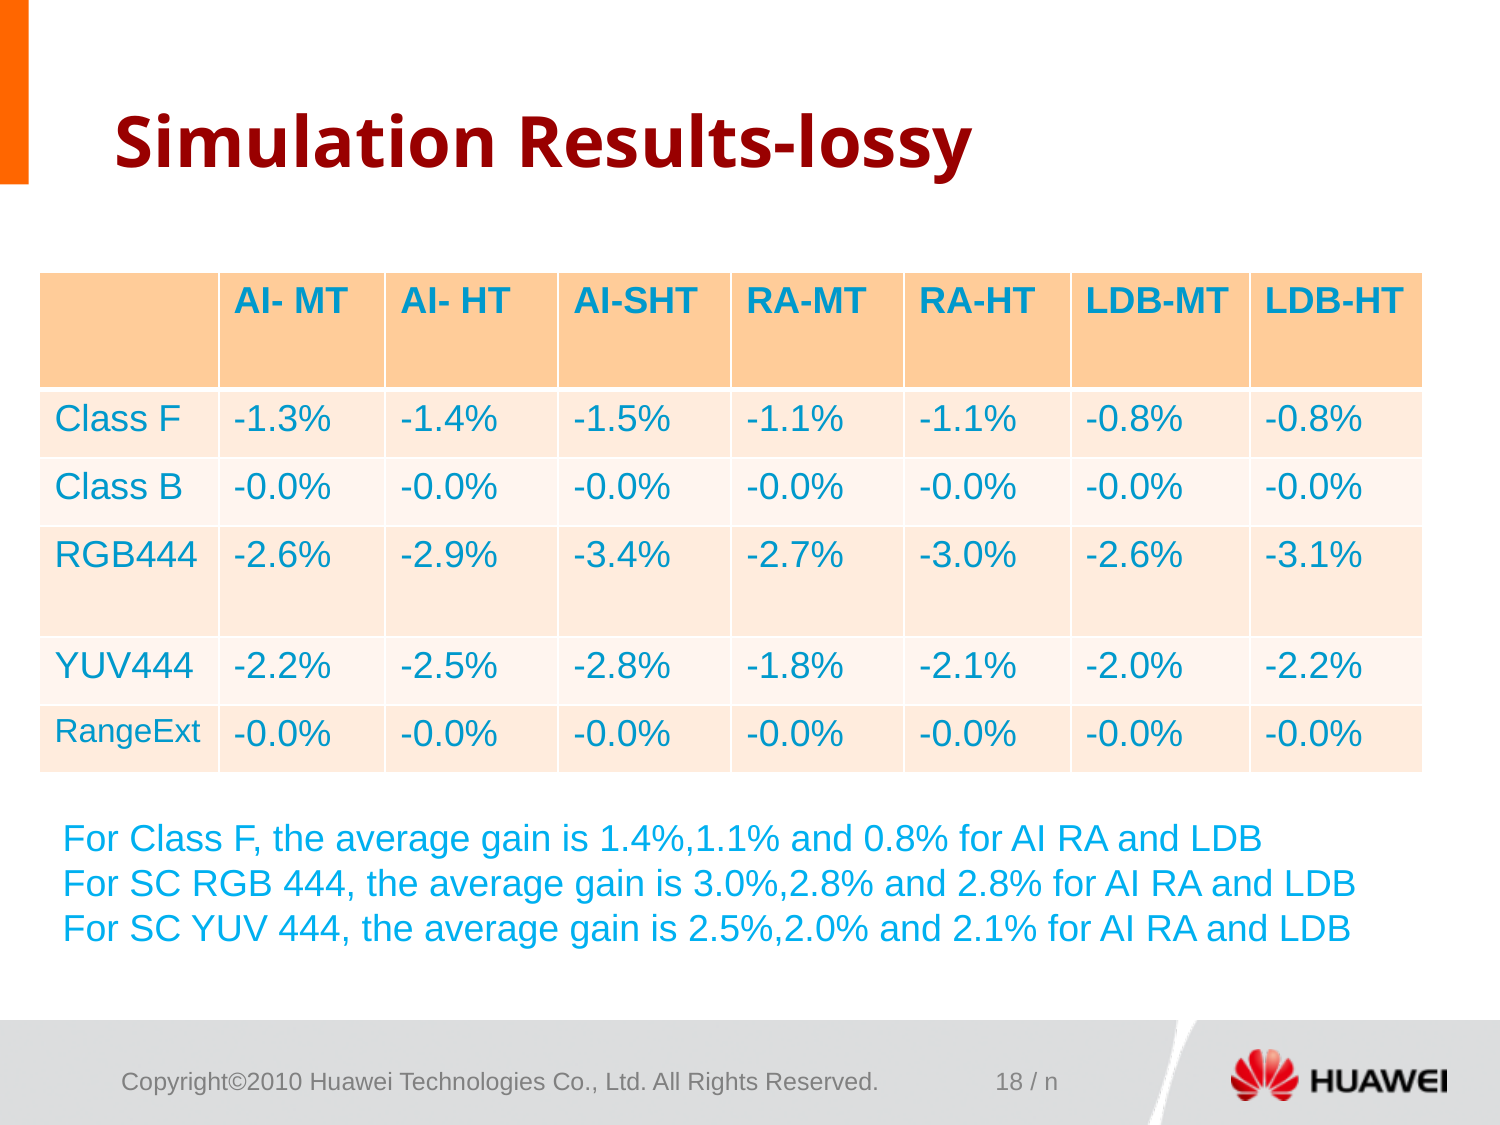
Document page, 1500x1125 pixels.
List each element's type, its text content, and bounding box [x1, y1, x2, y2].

table_cell -0.0% [220, 459, 384, 525]
table_cell -1.3% [220, 392, 384, 457]
table_cell -2.7% [732, 527, 903, 636]
table_header AI-SHT [559, 273, 730, 387]
table_cell -2.5% [386, 638, 557, 704]
table_cell -0.0% [732, 706, 903, 772]
table_cell -0.0% [905, 706, 1070, 772]
table_cell -2.6% [1072, 527, 1249, 636]
table_header LDB-MT [1072, 273, 1249, 387]
table_header AI- MT [220, 273, 384, 387]
table_header LDB-HT [1251, 273, 1422, 387]
table_cell -2.8% [559, 638, 730, 704]
table_cell -2.2% [1251, 638, 1422, 704]
table_cell -2.2% [220, 638, 384, 704]
table_cell -1.4% [386, 392, 557, 457]
table_header RA-MT [732, 273, 903, 387]
table_cell Class F [40, 392, 218, 457]
table_header RA-HT [905, 273, 1070, 387]
table_cell -0.0% [559, 459, 730, 525]
table_cell -0.8% [1251, 392, 1422, 457]
table_cell -2.9% [386, 527, 557, 636]
table_cell -0.0% [386, 706, 557, 772]
title Simulation Results-lossy [99, 45, 1447, 233]
table_header AI- HT [386, 273, 557, 387]
table_cell -0.8% [1072, 392, 1249, 457]
table_cell -0.0% [1251, 706, 1422, 772]
table_cell Class B [40, 459, 218, 525]
table_cell -0.0% [1251, 459, 1422, 525]
table_cell -1.1% [732, 392, 903, 457]
table_cell -0.0% [732, 459, 903, 525]
table_cell -0.0% [220, 706, 384, 772]
text_box For Class F, the average gain is 1.4%,1.1% and 0.8% for AI RA and LDB For SC RGB 444, the average gain is 3.0%,2.8% and 2.8% for AI RA and LDB For SC YUV 444, the average gain is 2.5%,2.0% and 2.1% for AI RA and LDB [47, 806, 1500, 1044]
table_cell YUV444 [40, 638, 218, 704]
table_cell -2.6% [220, 527, 384, 636]
table_cell -0.0% [1072, 706, 1249, 772]
table_cell -0.0% [1072, 459, 1249, 525]
table_cell -3.0% [905, 527, 1070, 636]
table_cell RGB444 [40, 527, 218, 636]
table_cell -3.1% [1251, 527, 1422, 636]
table_cell -0.0% [386, 459, 557, 525]
picture [0, 1020, 1500, 1125]
table_cell -0.0% [559, 706, 730, 772]
table_cell -2.1% [905, 638, 1070, 704]
table_cell RangeExt [40, 706, 218, 772]
table_cell -2.0% [1072, 638, 1249, 704]
table_header [40, 273, 218, 387]
table_cell -1.8% [732, 638, 903, 704]
table_cell -1.1% [905, 392, 1070, 457]
table_cell -0.0% [905, 459, 1070, 525]
table_cell -1.5% [559, 392, 730, 457]
table_cell -3.4% [559, 527, 730, 636]
